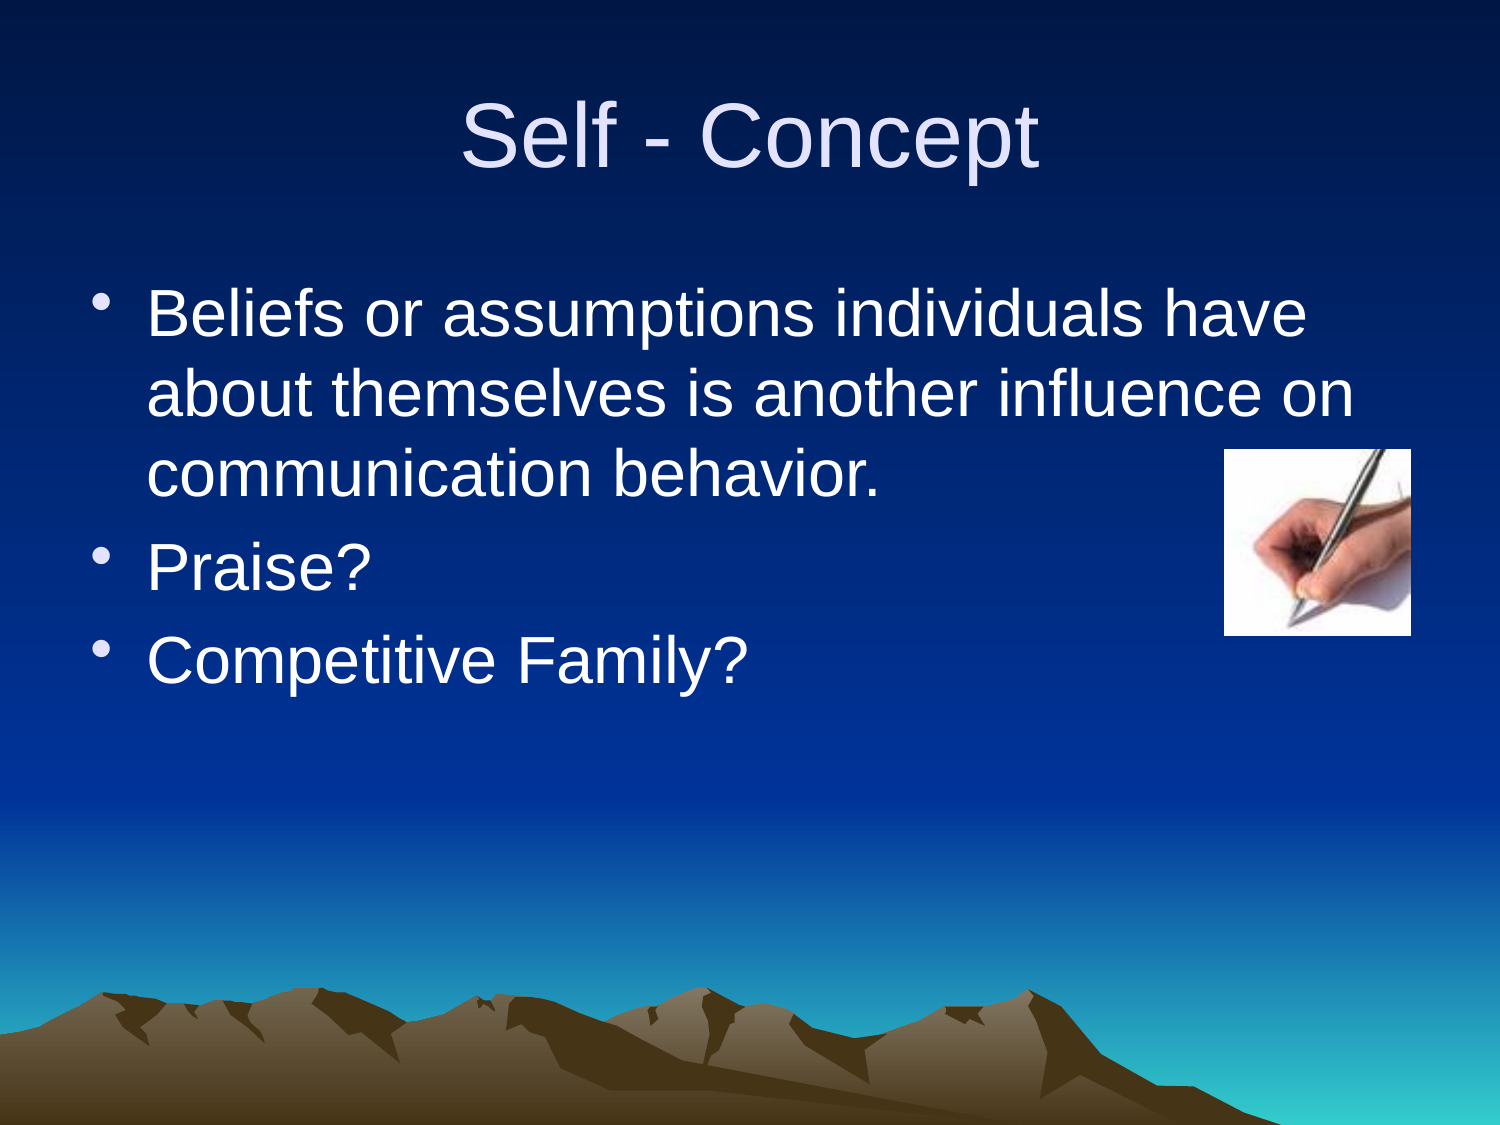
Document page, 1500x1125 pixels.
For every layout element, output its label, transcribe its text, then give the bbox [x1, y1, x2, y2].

title Self - Concept [75, 37, 1425, 225]
list Beliefs or assumptions individuals have about themselves is another influence on communication behavior. Praise? Competitive Family? [74, 262, 1426, 1001]
picture [1224, 449, 1412, 637]
